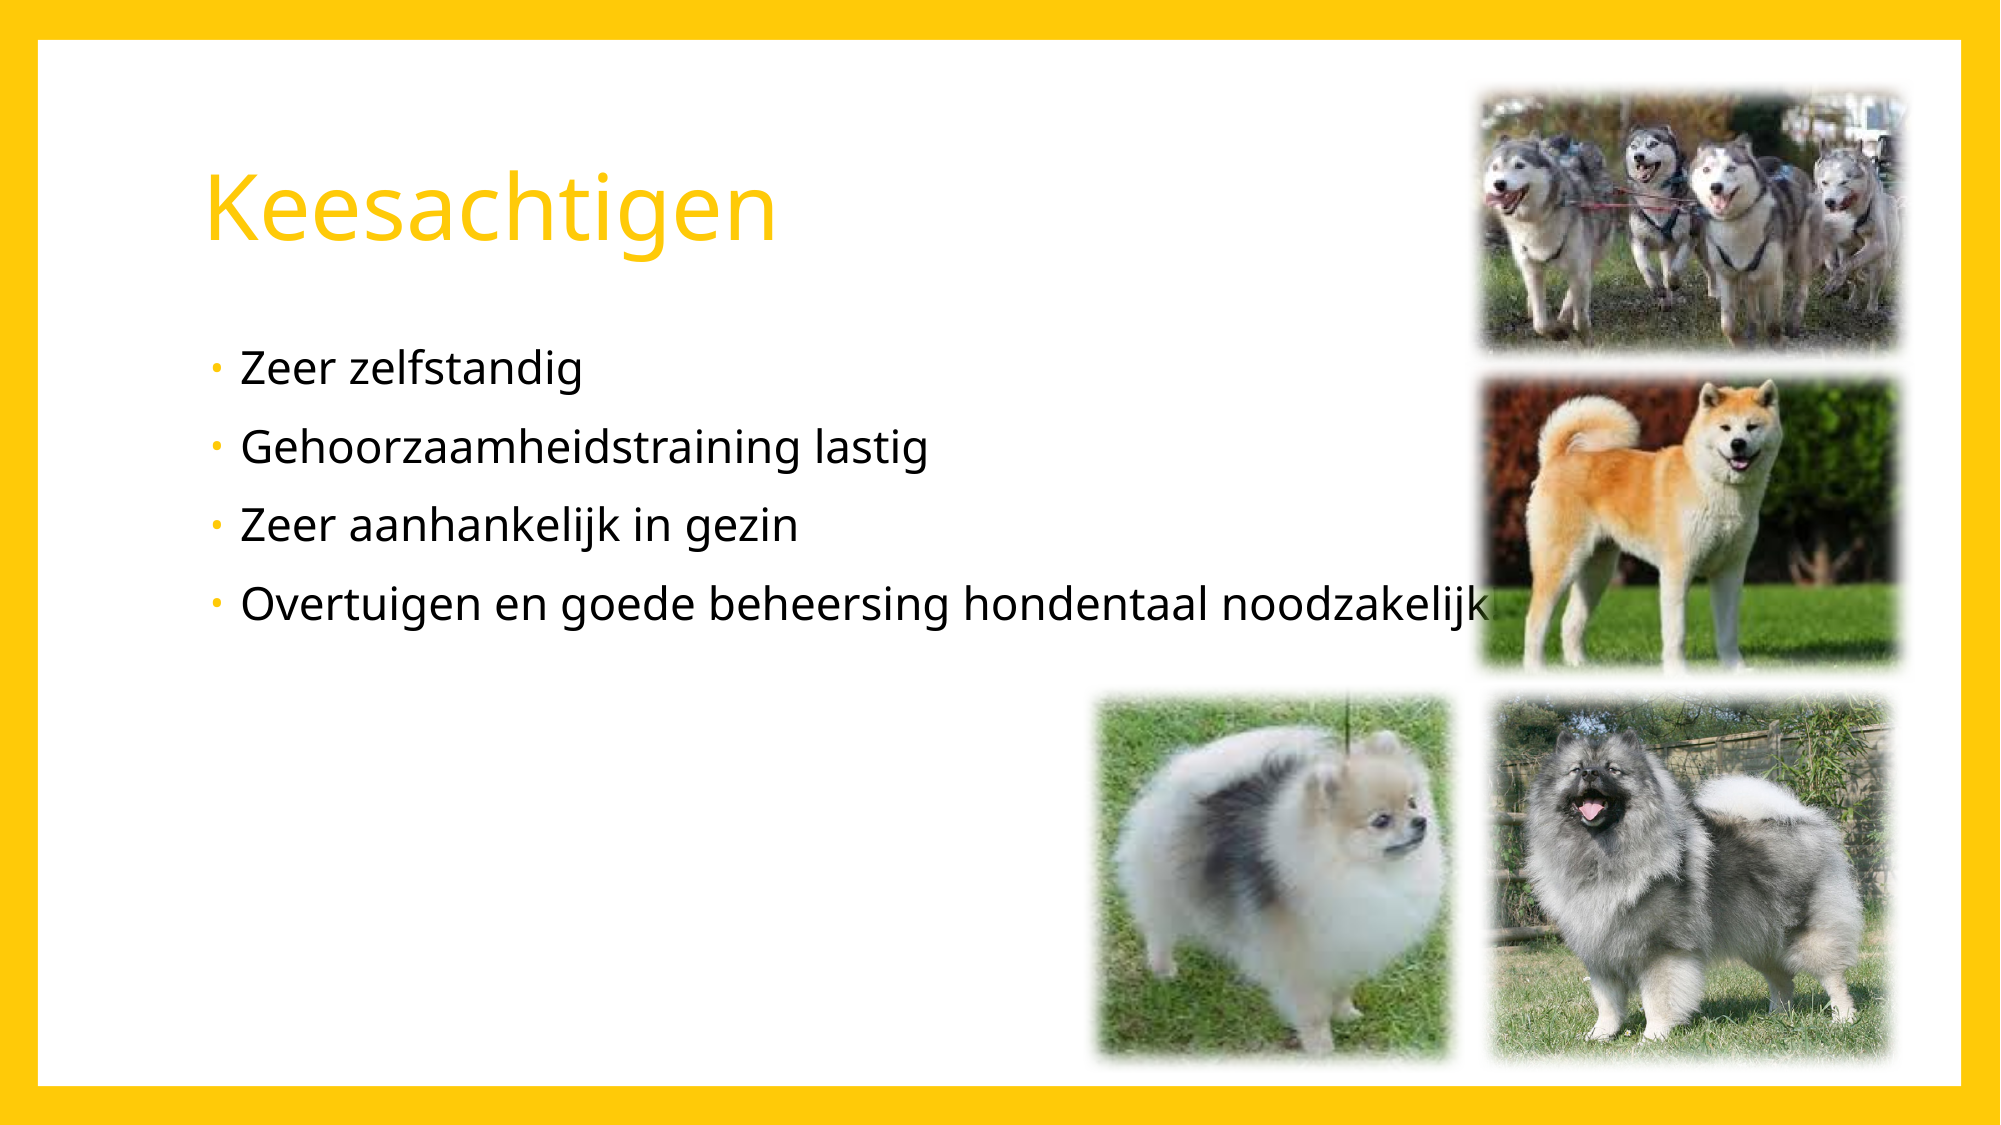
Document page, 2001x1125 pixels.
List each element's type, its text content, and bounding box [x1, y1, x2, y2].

picture [1081, 78, 1915, 1075]
list Zeer zelfstandig Gehoorzaamheidstraining lastig Zeer aanhankelijk in gezin Overtuigen en goede beheersing hondentaal noodzakelijk! [187, 337, 1459, 1000]
title Keesachtigen [187, 99, 1459, 323]
